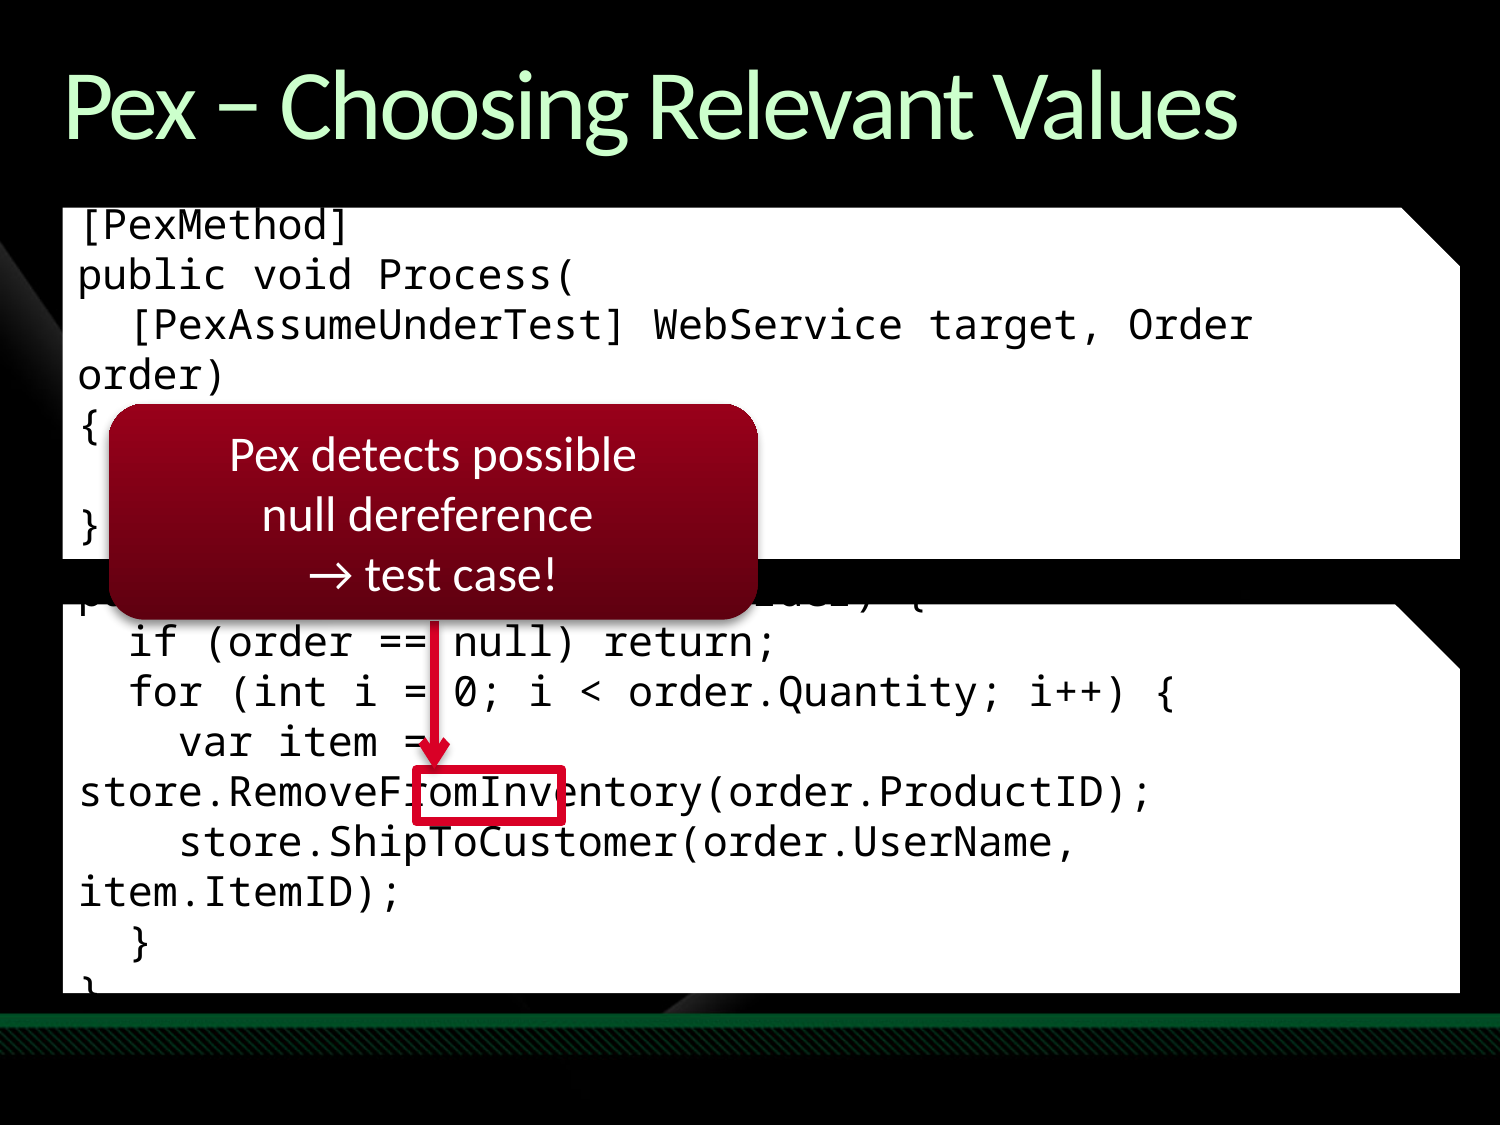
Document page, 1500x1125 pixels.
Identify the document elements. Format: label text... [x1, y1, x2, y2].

text_box [412, 765, 566, 826]
text_box public void Process(Order order) { if (order == null) return; for (int i = 0; i < order.Quantity; i++) { var item = store.RemoveFromInventory(order.ProductID); store.ShipToCustomer(order.UserName, item.ItemID); } } [58, 599, 1465, 998]
text_box Pex detects possible null dereference → test case! [108, 403, 758, 620]
text_box [PexMethod] public void Process( [PexAssumeUnderTest] WebService target, Order order) { target.Process(order); } [58, 203, 1465, 564]
title Pex − Choosing Relevant Values [62, 53, 1438, 144]
picture [0, 0, 1500, 1125]
